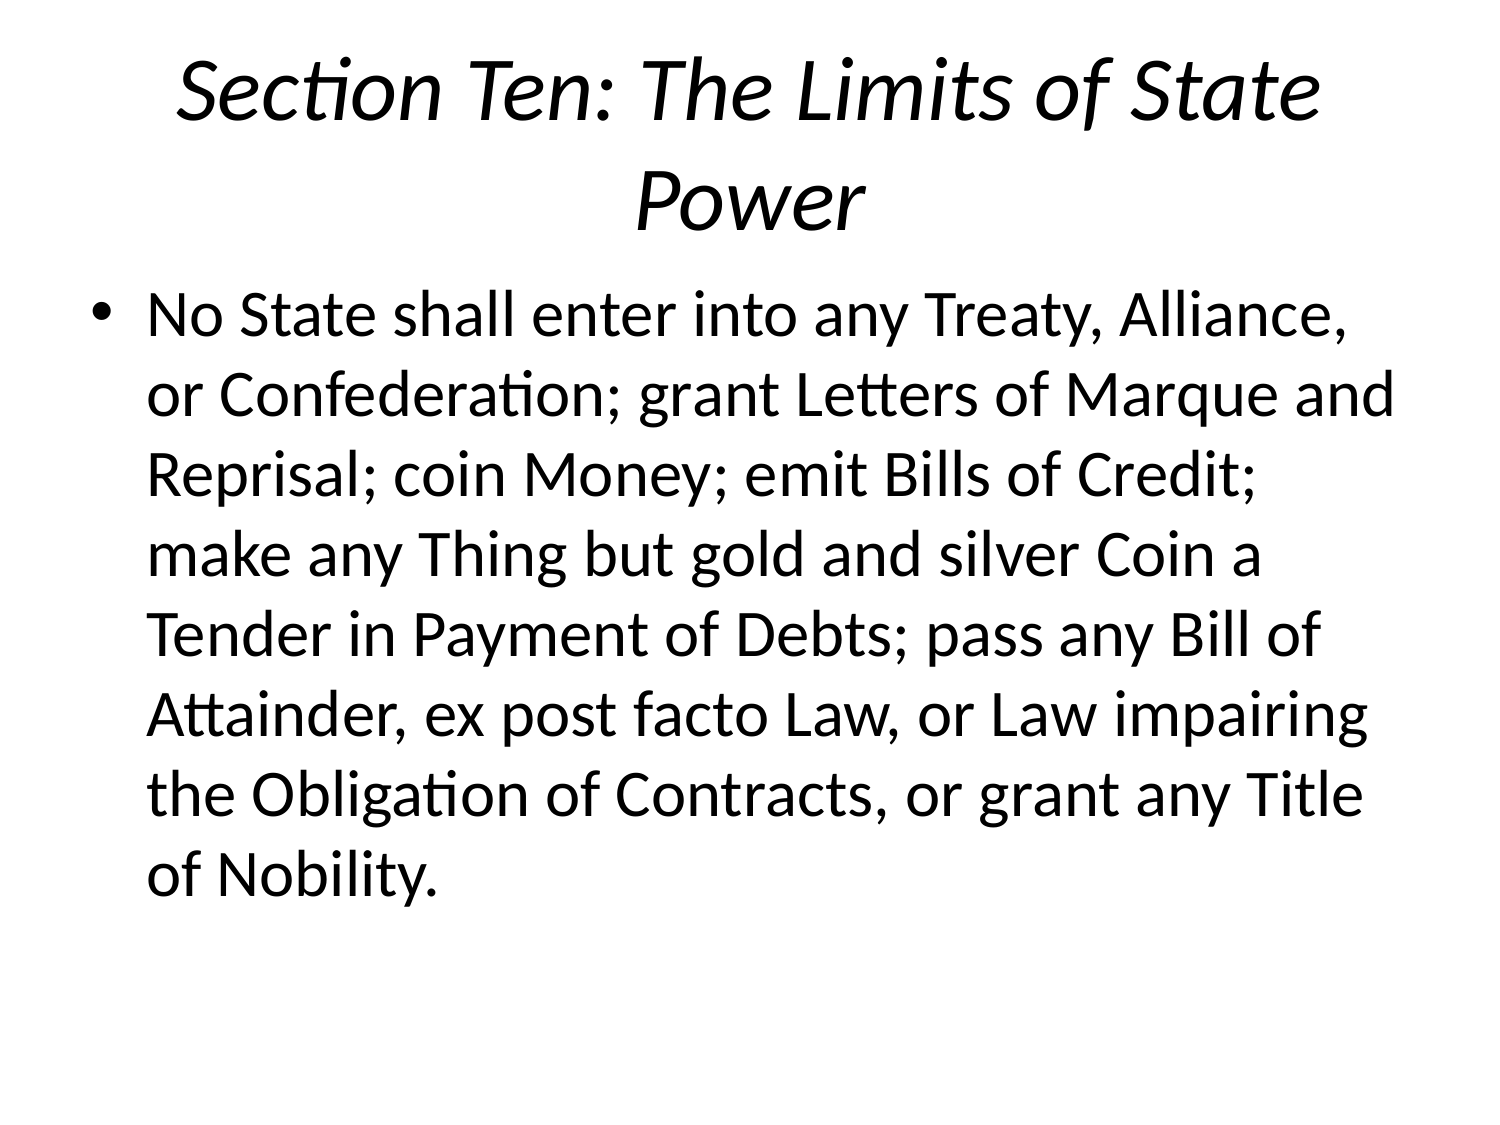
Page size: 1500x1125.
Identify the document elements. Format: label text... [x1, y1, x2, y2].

title Section Ten: The Limits of State Power [74, 44, 1426, 233]
list No State shall enter into any Treaty, Alliance, or Confederation; grant Letters of Marque and Reprisal; coin Money; emit Bills of Credit; make any Thing but gold and silver Coin a Tender in Payment of Debts; pass any Bill of Attainder, ex post facto Law, or Law impairing the Obligation of Contracts, or grant any Title of Nobility. [74, 262, 1426, 1006]
